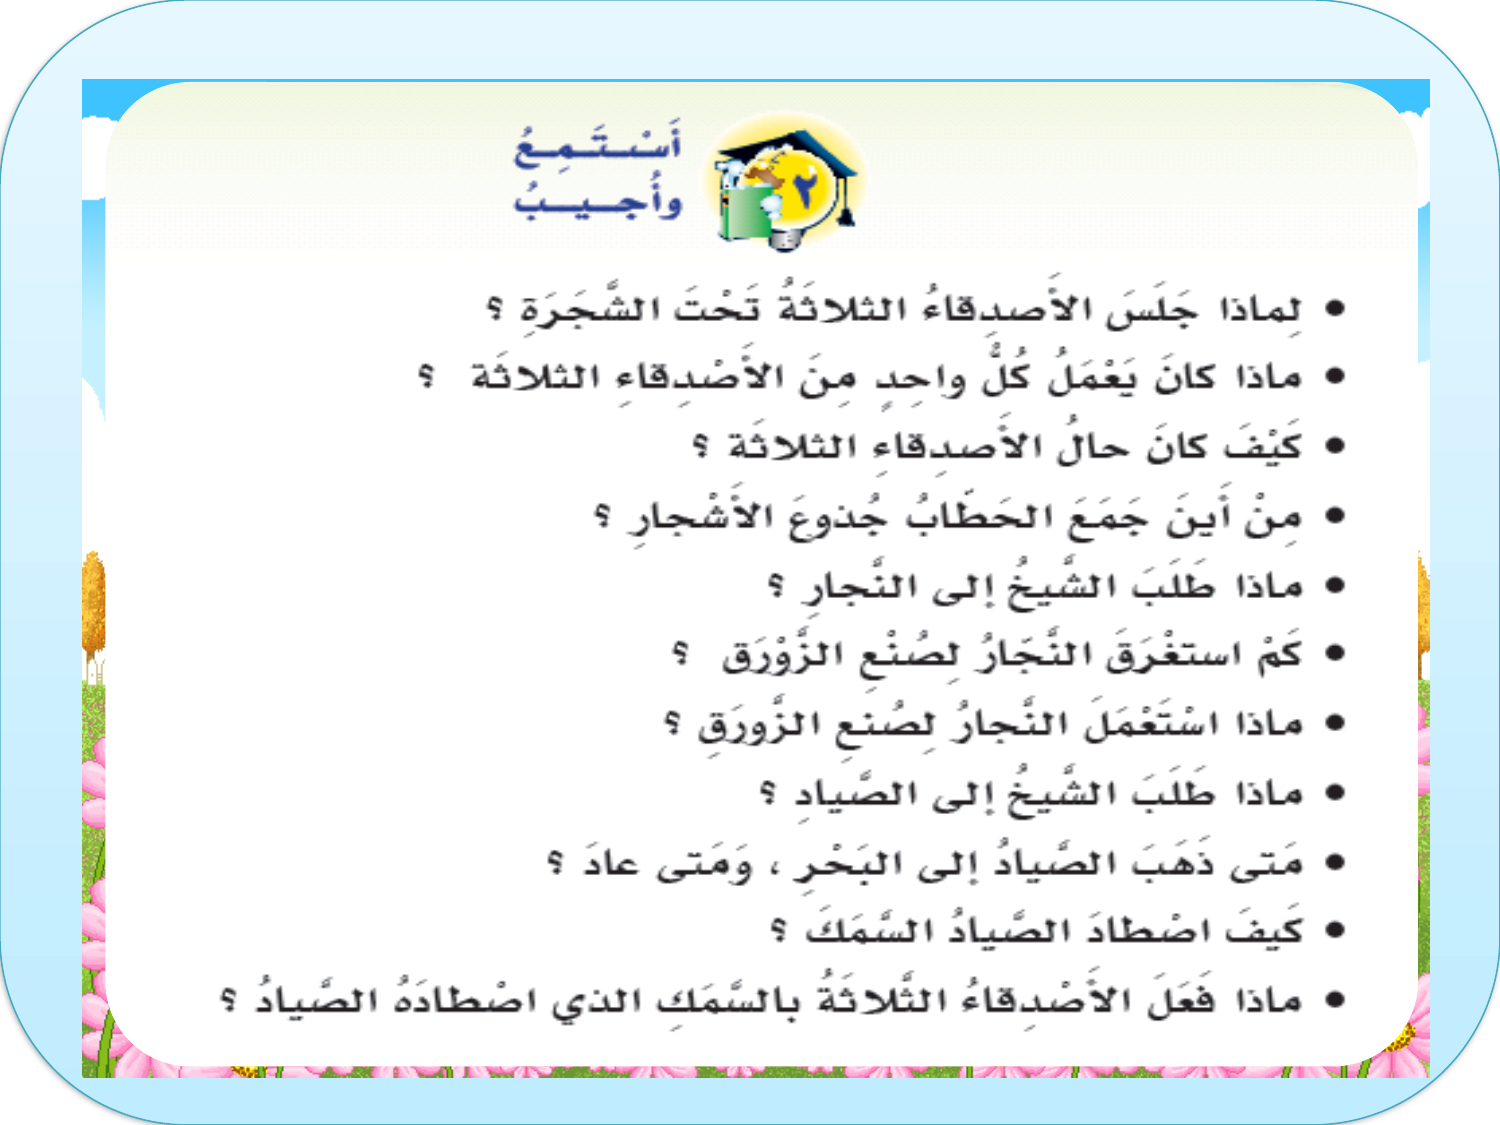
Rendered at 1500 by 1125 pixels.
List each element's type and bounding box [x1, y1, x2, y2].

text_box [0, 0, 1500, 1125]
picture [81, 79, 1430, 1079]
